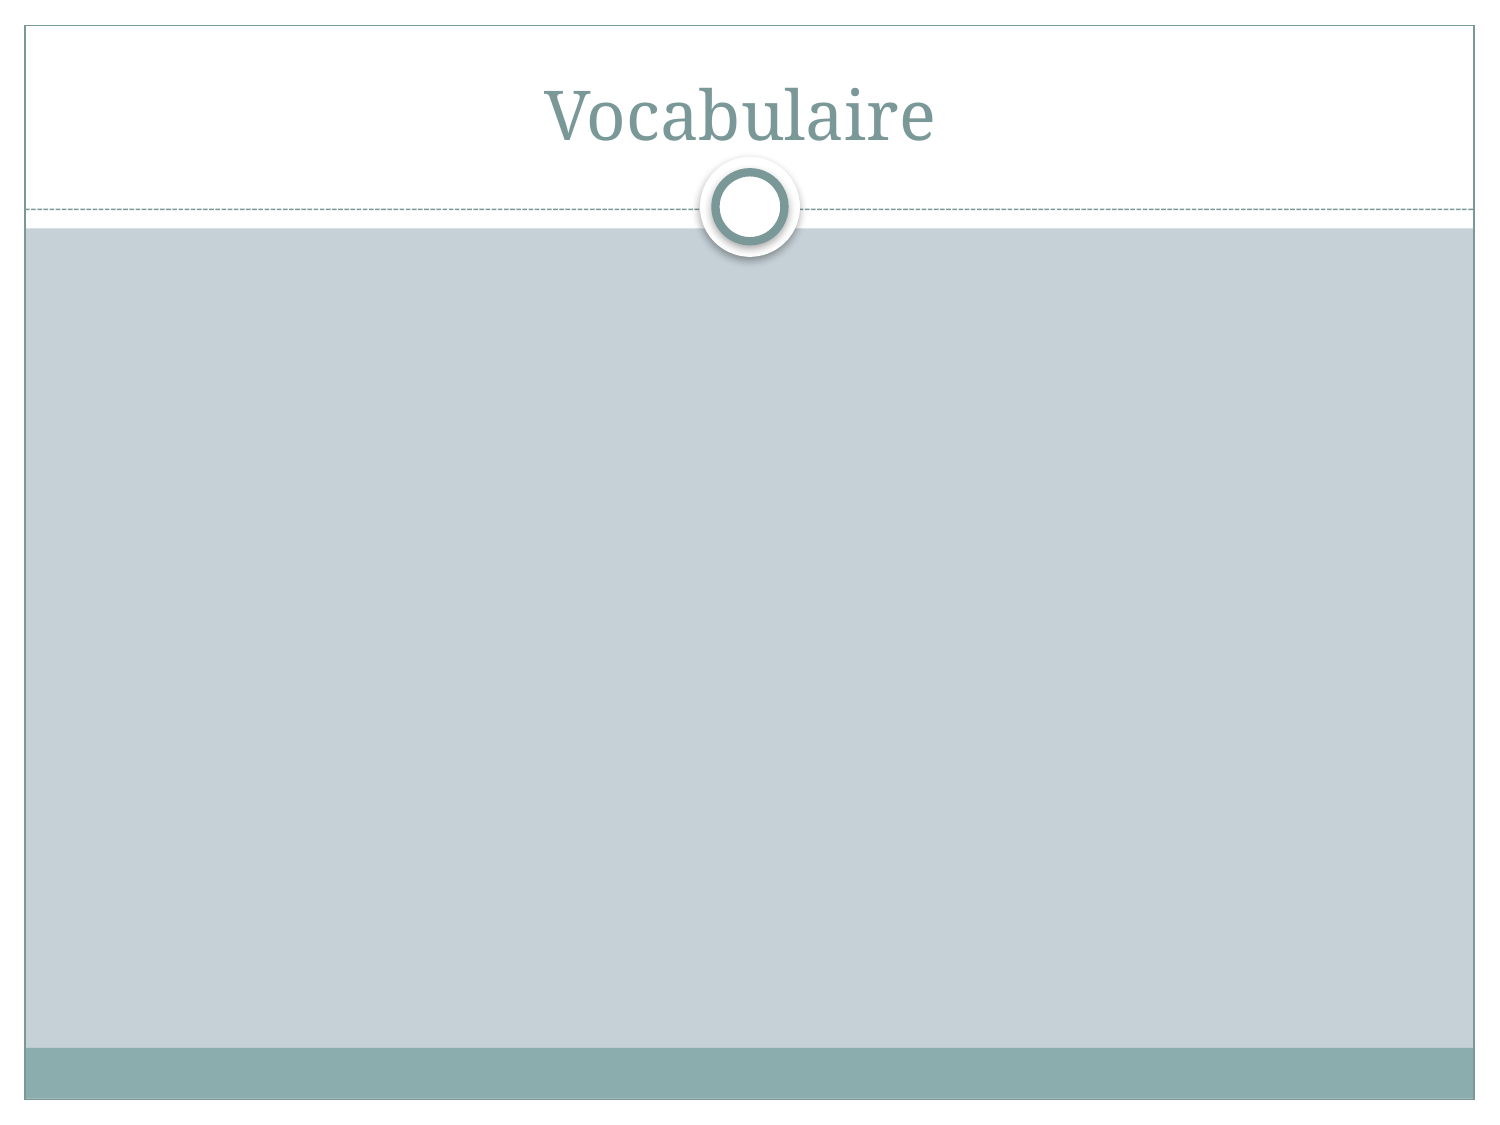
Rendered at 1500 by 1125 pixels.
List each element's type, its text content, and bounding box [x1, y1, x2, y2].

title Vocabulaire [49, 37, 1450, 162]
